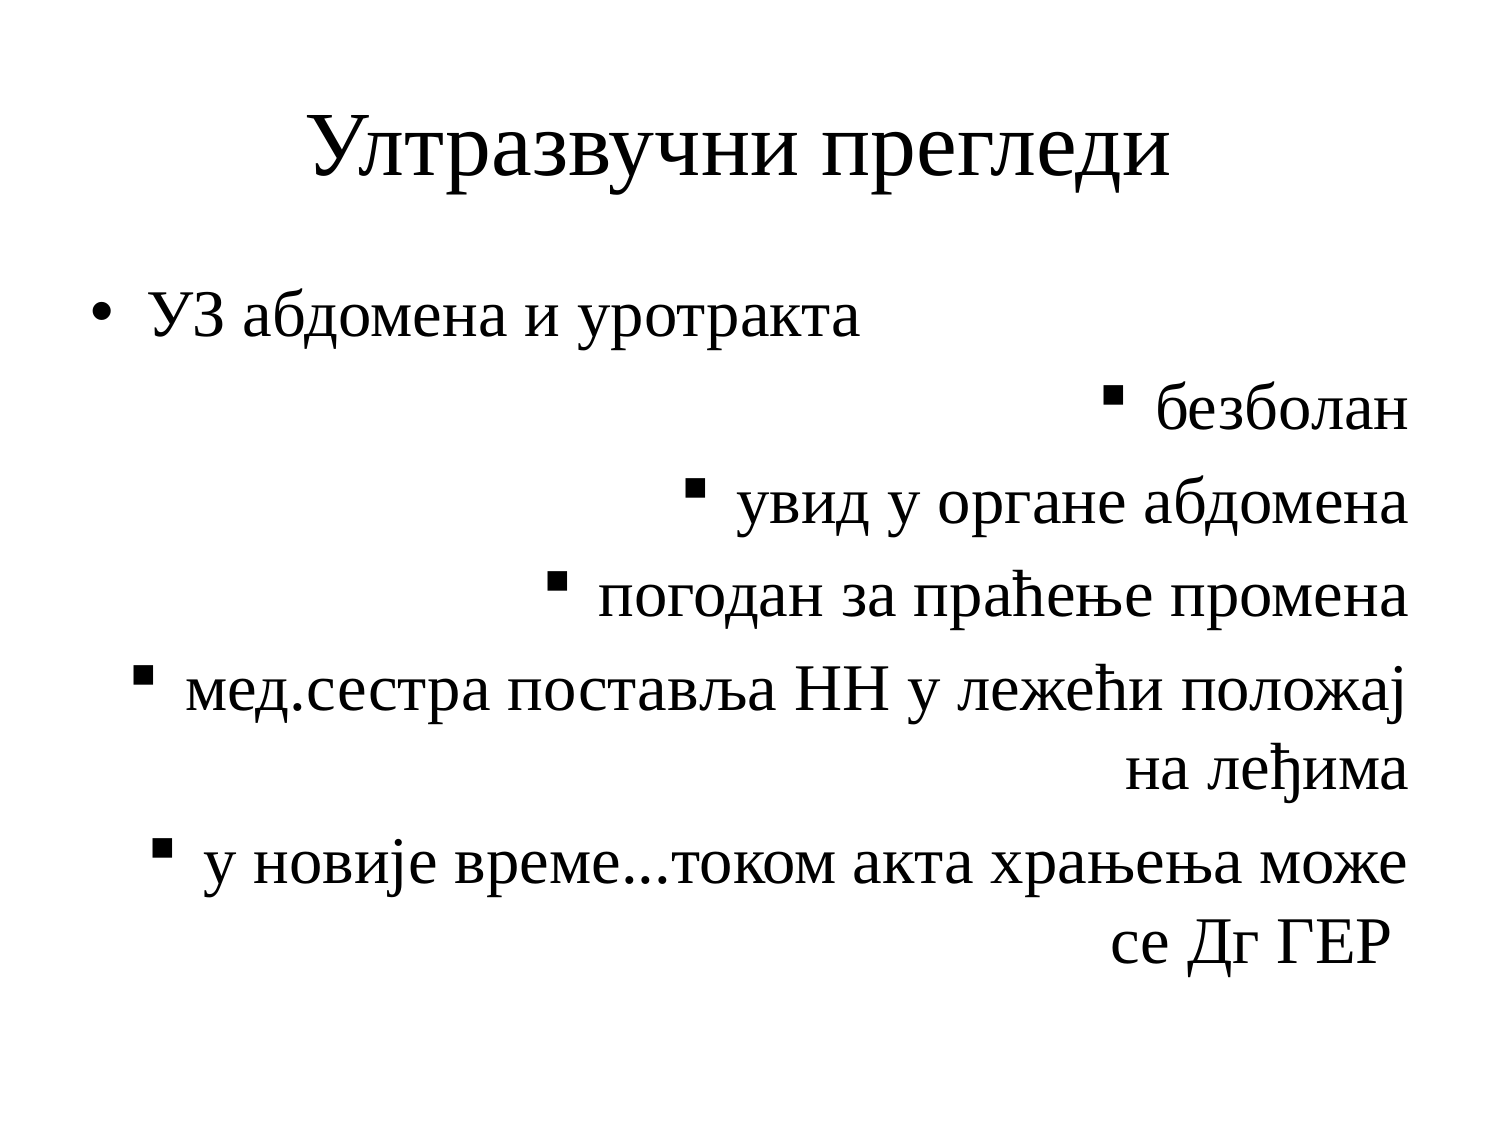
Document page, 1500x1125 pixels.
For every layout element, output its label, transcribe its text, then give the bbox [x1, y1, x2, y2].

title Ултразвучни прегледи [75, 45, 1425, 233]
list УЗ абдомена и уротракта безболан увид у органе абдомена погодан за праћење промена мед.сестра поставља НН у лежећи положај на леђима у новије време...током акта храњења може се Дг ГЕР [75, 262, 1425, 1005]
